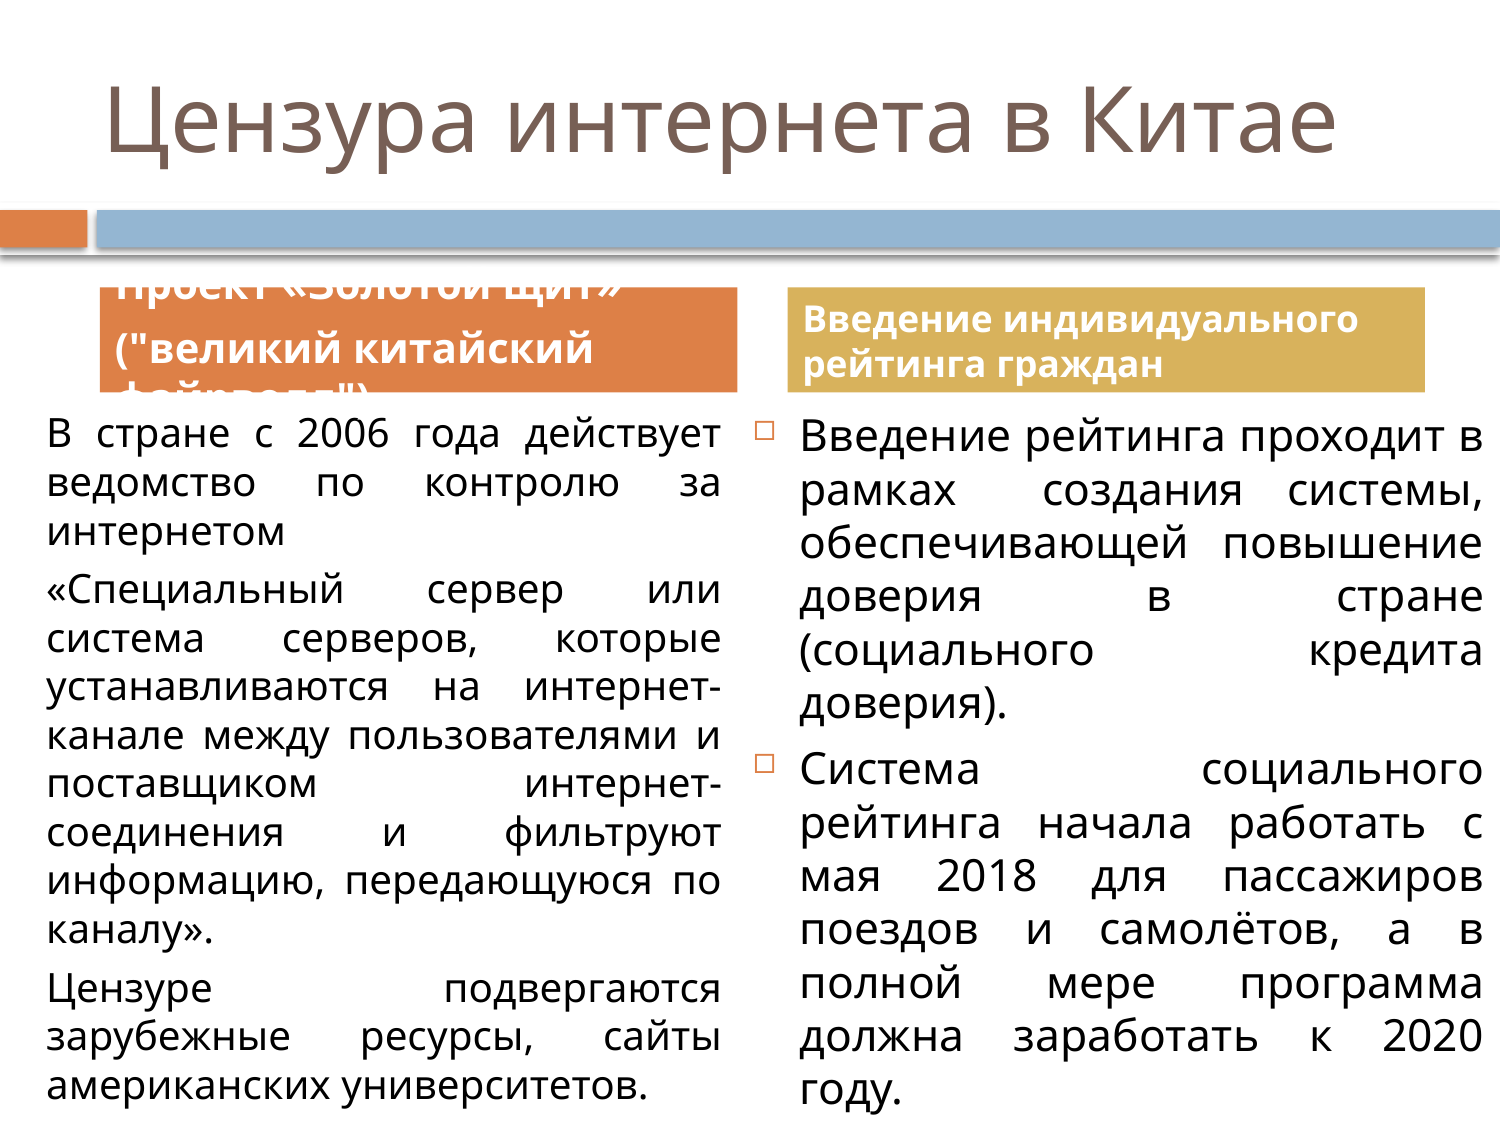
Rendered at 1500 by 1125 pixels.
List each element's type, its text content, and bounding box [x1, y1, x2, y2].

list Проект «Золотой щит» ("великий китайский файрволл") [99, 287, 738, 393]
title Цензура интернета в Китае [87, 44, 1425, 188]
list В стране с 2006 года действует ведомство по контролю за интернетом «Специальный сервер или система серверов, которые устанавливаются на интернет-канале между пользователями и поставщиком интернет-соединения и фильтруют информацию, передающуюся по каналу». Цензуре подвергаются зарубежные ресурсы, сайты американских университетов. [0, 399, 738, 1125]
list Введение рейтинга проходит в рамках создания системы, обеспечивающей повышение доверия в стране (социального кредита доверия). Система социального рейтинга начала работать с мая 2018 для пассажиров поездов и самолётов, а в полной мере программа должна заработать к 2020 году. [738, 399, 1500, 1125]
list Введение индивидуального рейтинга граждан [787, 287, 1425, 393]
